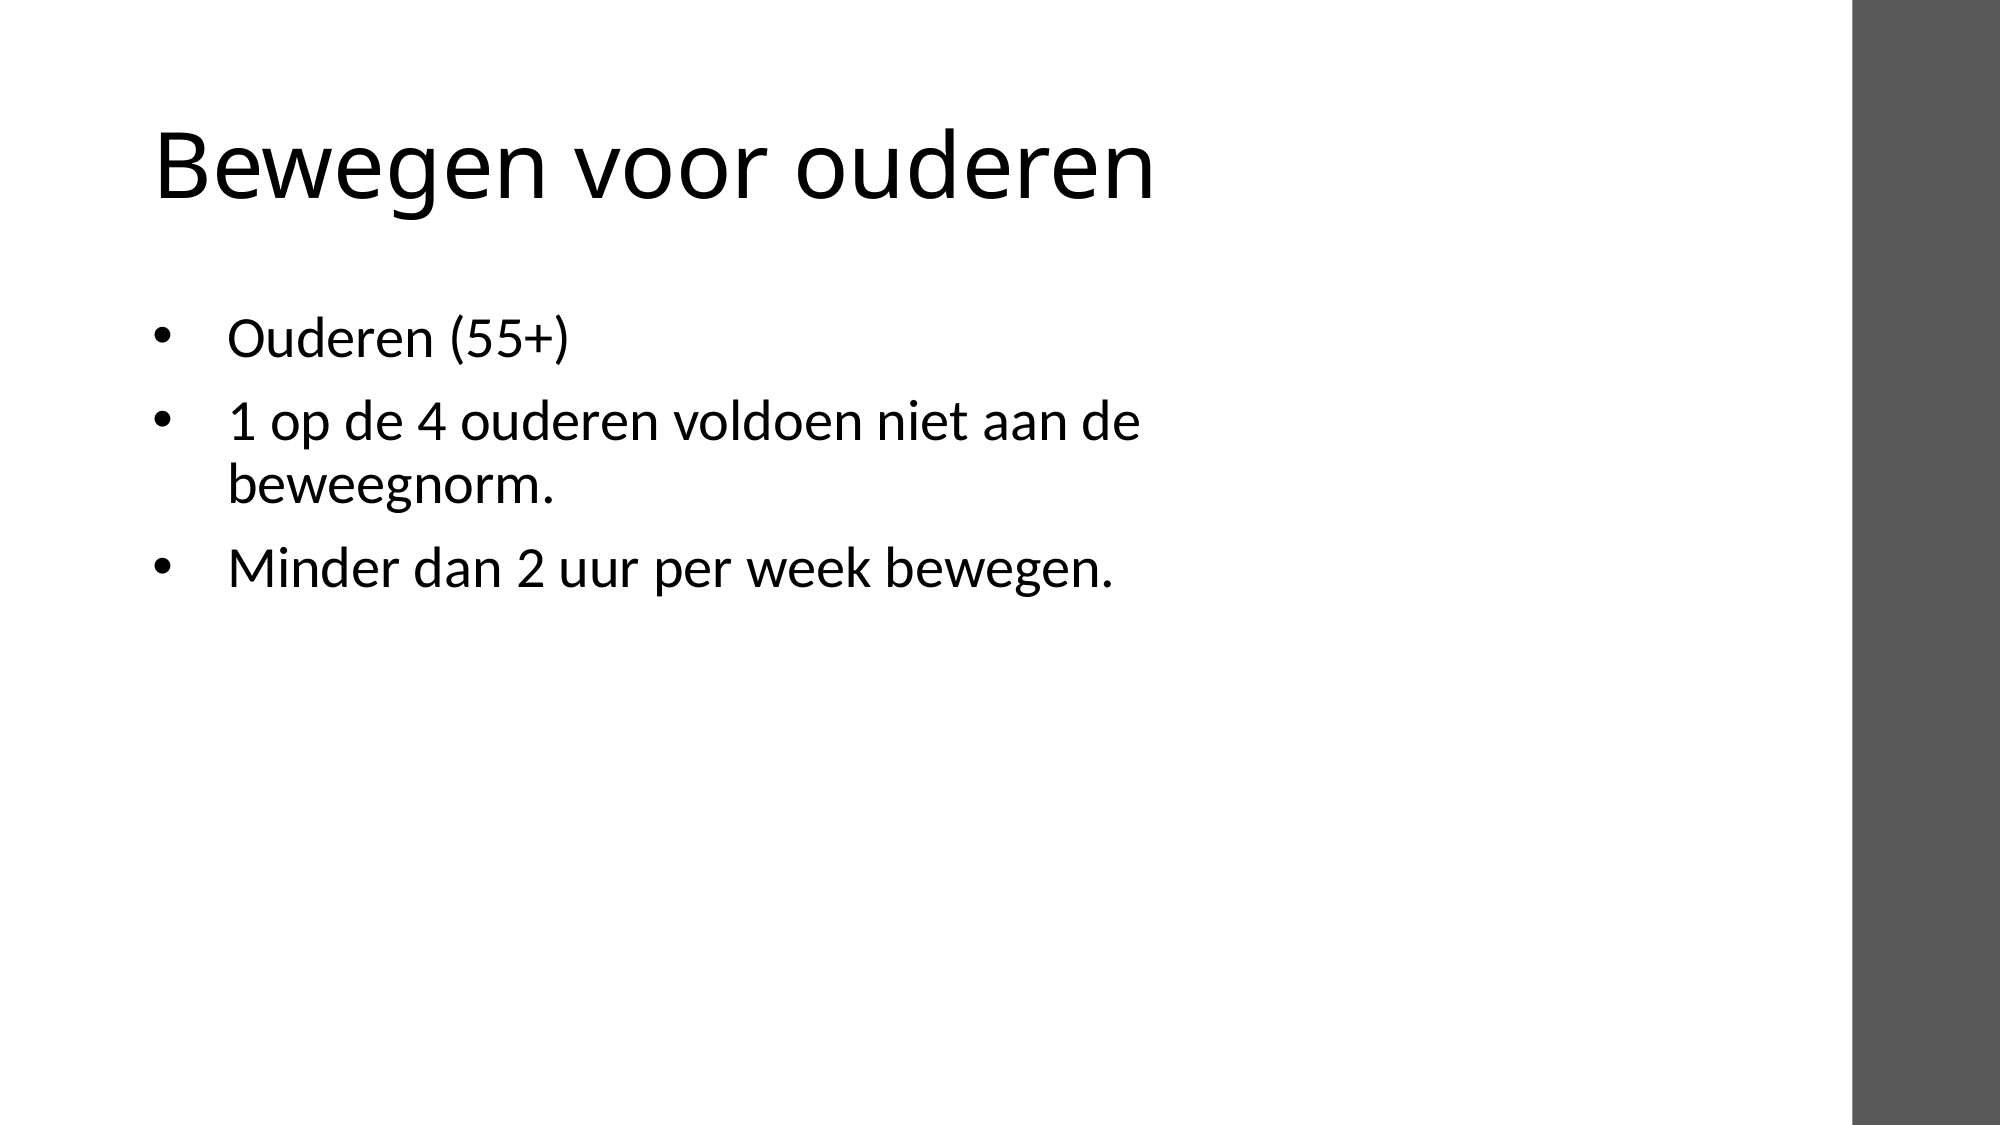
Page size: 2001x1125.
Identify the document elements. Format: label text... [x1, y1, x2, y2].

list Ouderen (55+) 1 op de 4 ouderen voldoen niet aan de beweegnorm. Minder dan 2 uur per week bewegen. [137, 299, 1205, 1014]
text_box [1851, 0, 2000, 1125]
title Bewegen voor ouderen [137, 59, 1205, 278]
